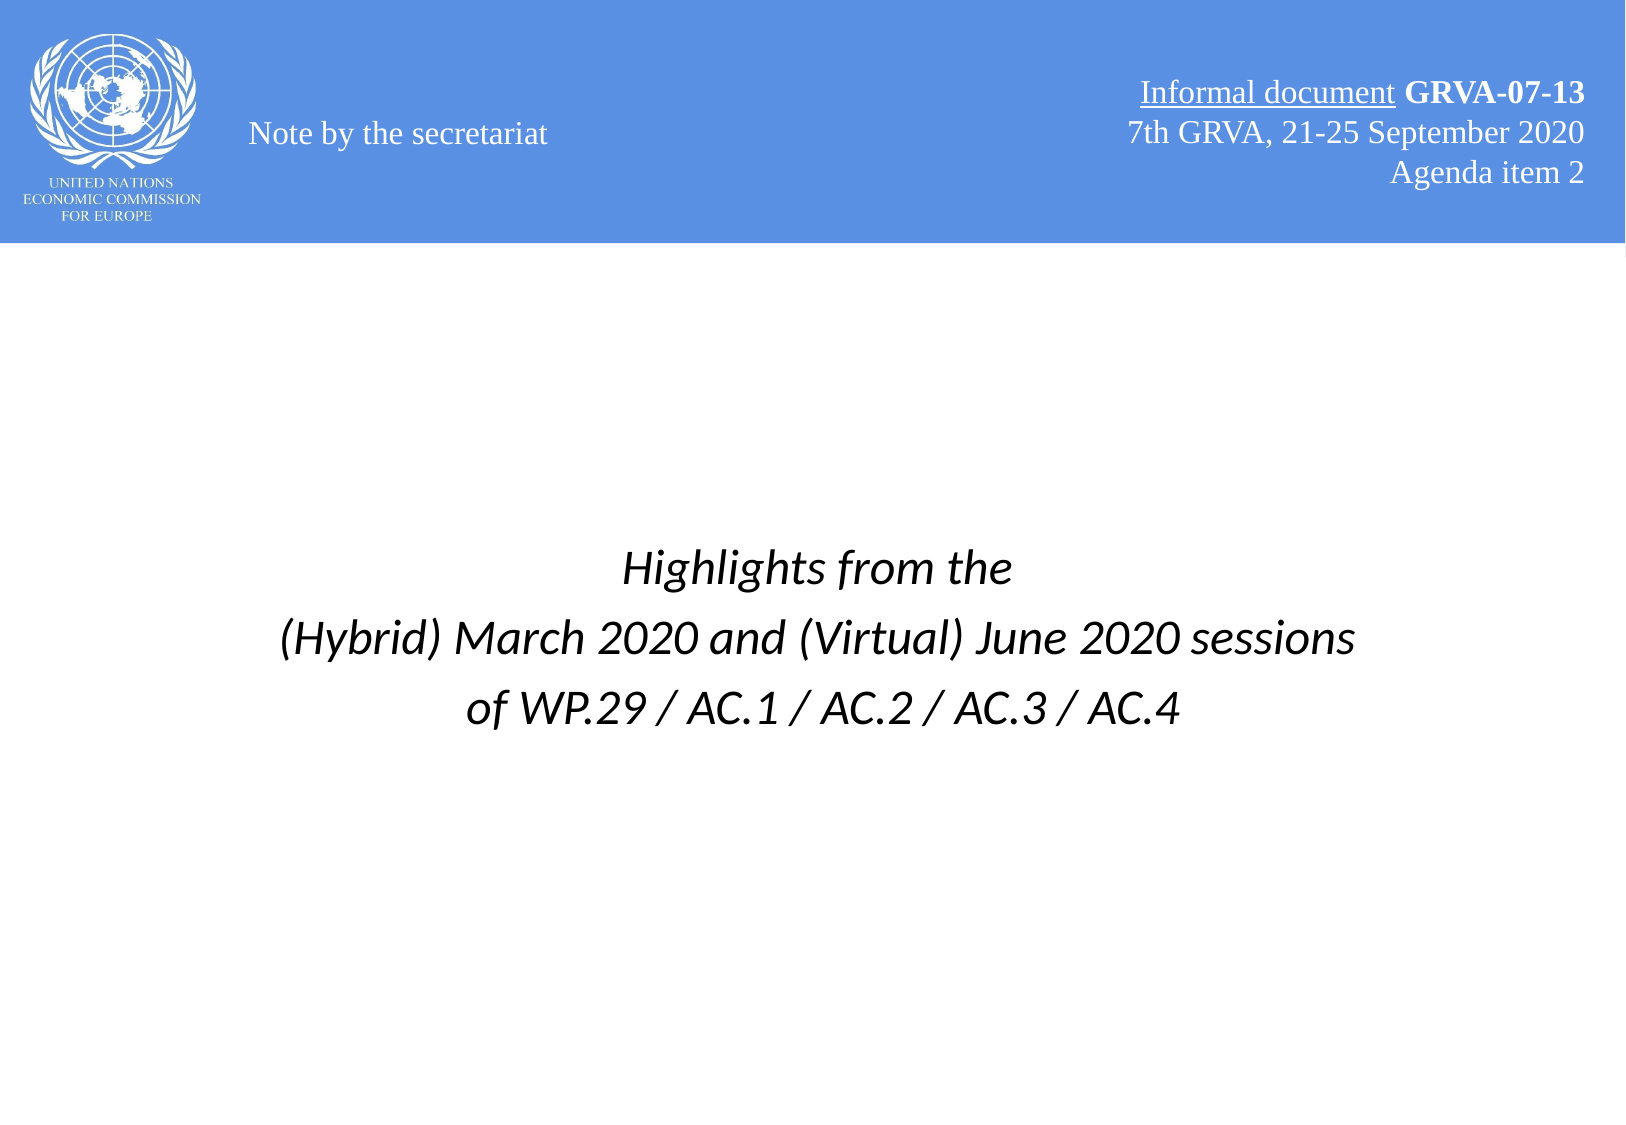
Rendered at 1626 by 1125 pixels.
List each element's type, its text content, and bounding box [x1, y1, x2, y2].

text_box Informal document GRVA-07-13 7th GRVA, 21-25 September 2020 Agenda item 2 [1048, 63, 1601, 198]
picture [0, 0, 1626, 1125]
text_box Note by the secretariat [233, 103, 697, 159]
list Highlights from the (Hybrid) March 2020 and (Virtual) June 2020 sessions of WP.29 / AC.1 / AC.2 / AC.3 / AC.4 [21, 246, 1625, 1121]
